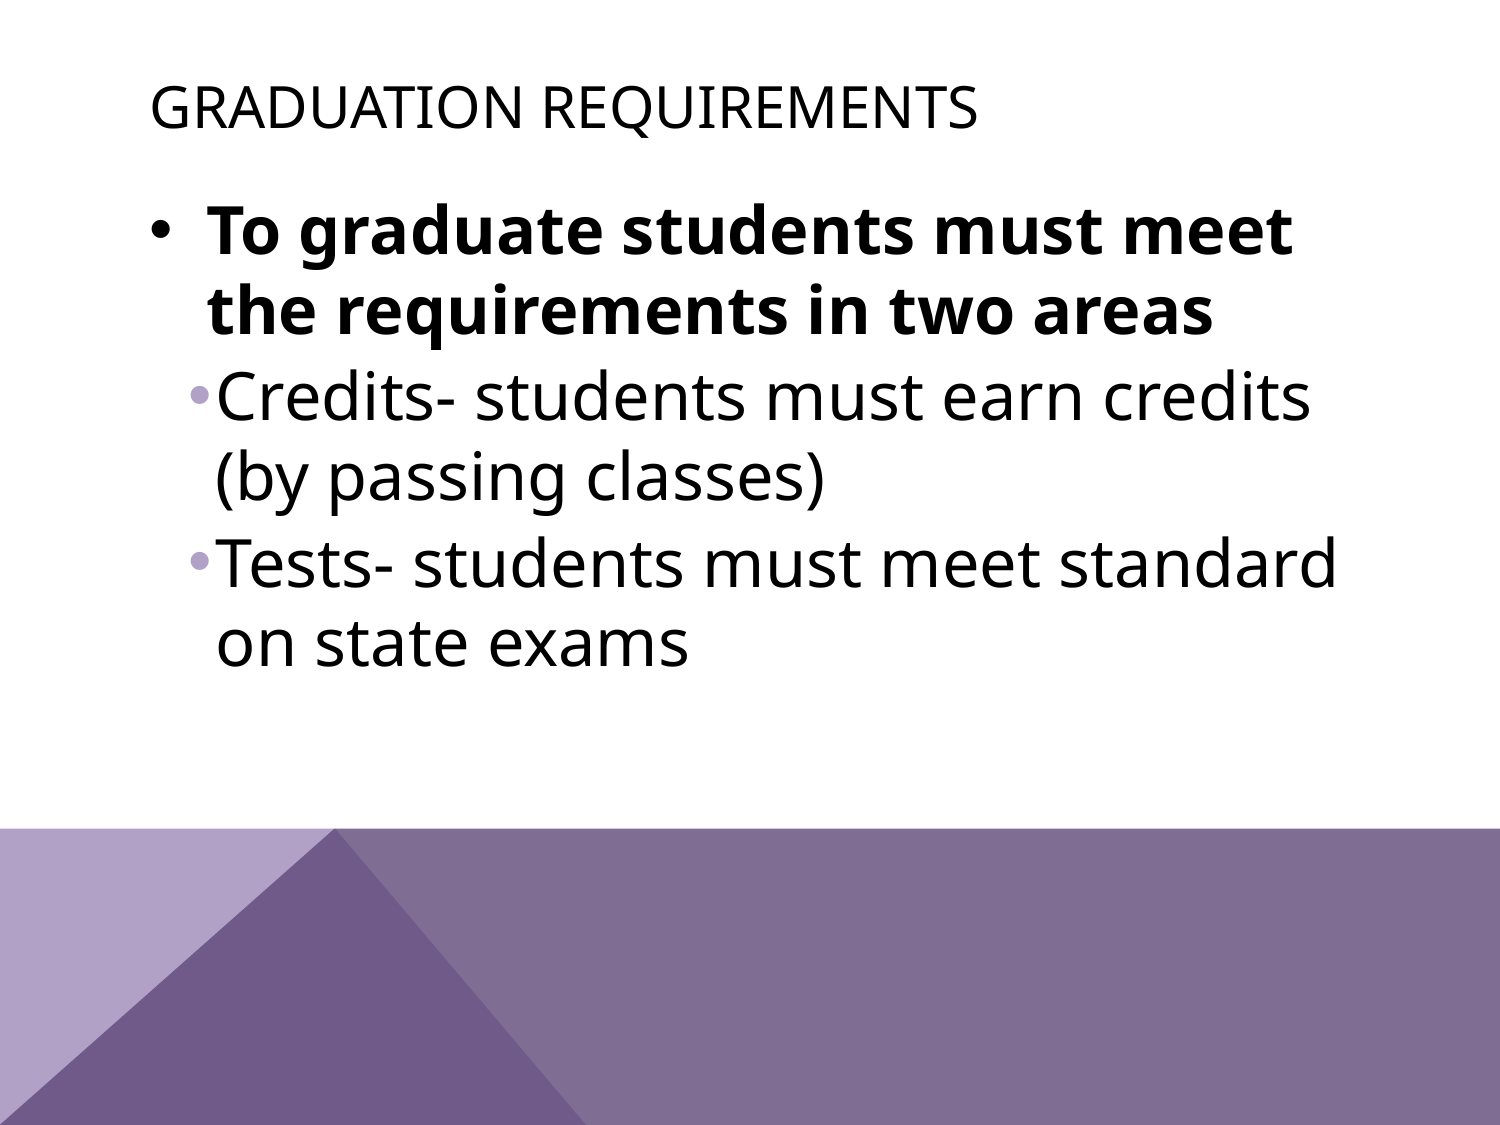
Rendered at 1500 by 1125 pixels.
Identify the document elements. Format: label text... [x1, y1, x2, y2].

list To graduate students must meet the requirements in two areas Credits- students must earn credits (by passing classes) Tests- students must meet standard on state exams [134, 180, 1369, 768]
title Graduation requirements [134, 59, 1369, 150]
